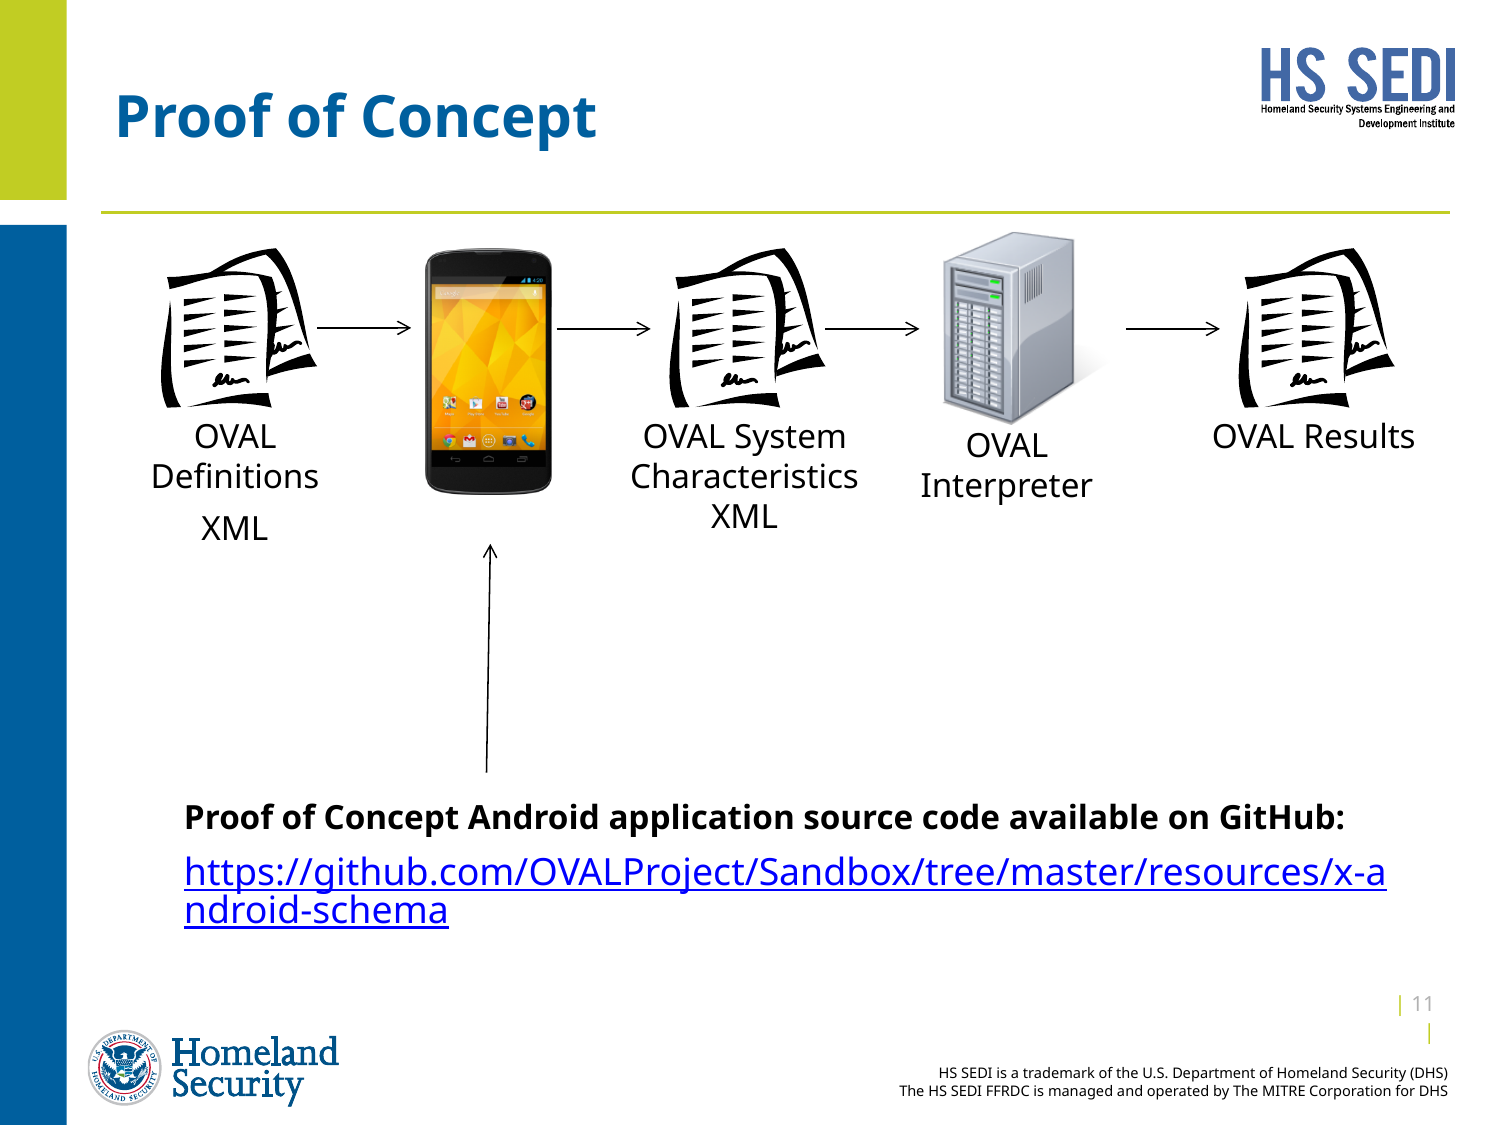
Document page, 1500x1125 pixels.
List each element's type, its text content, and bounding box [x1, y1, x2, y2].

picture [1230, 247, 1396, 408]
text_box Proof of Concept Android application source code available on GitHub: https://github.com/OVALProject/Sandbox/tree/master/resources/x-android-schema [169, 788, 1425, 1012]
slide_number | 10 | [1368, 1021, 1450, 1052]
picture [661, 247, 826, 408]
text_box OVAL Interpreter [904, 417, 1111, 512]
picture [152, 247, 318, 408]
picture [919, 225, 1126, 433]
text_box OVAL Results [1182, 407, 1446, 463]
title Proof of Concept [99, 45, 1248, 188]
text_box OVAL Definitions XML [103, 407, 367, 555]
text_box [486, 543, 491, 773]
text_box OVAL System Characteristics XML [613, 407, 877, 543]
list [424, 247, 553, 495]
